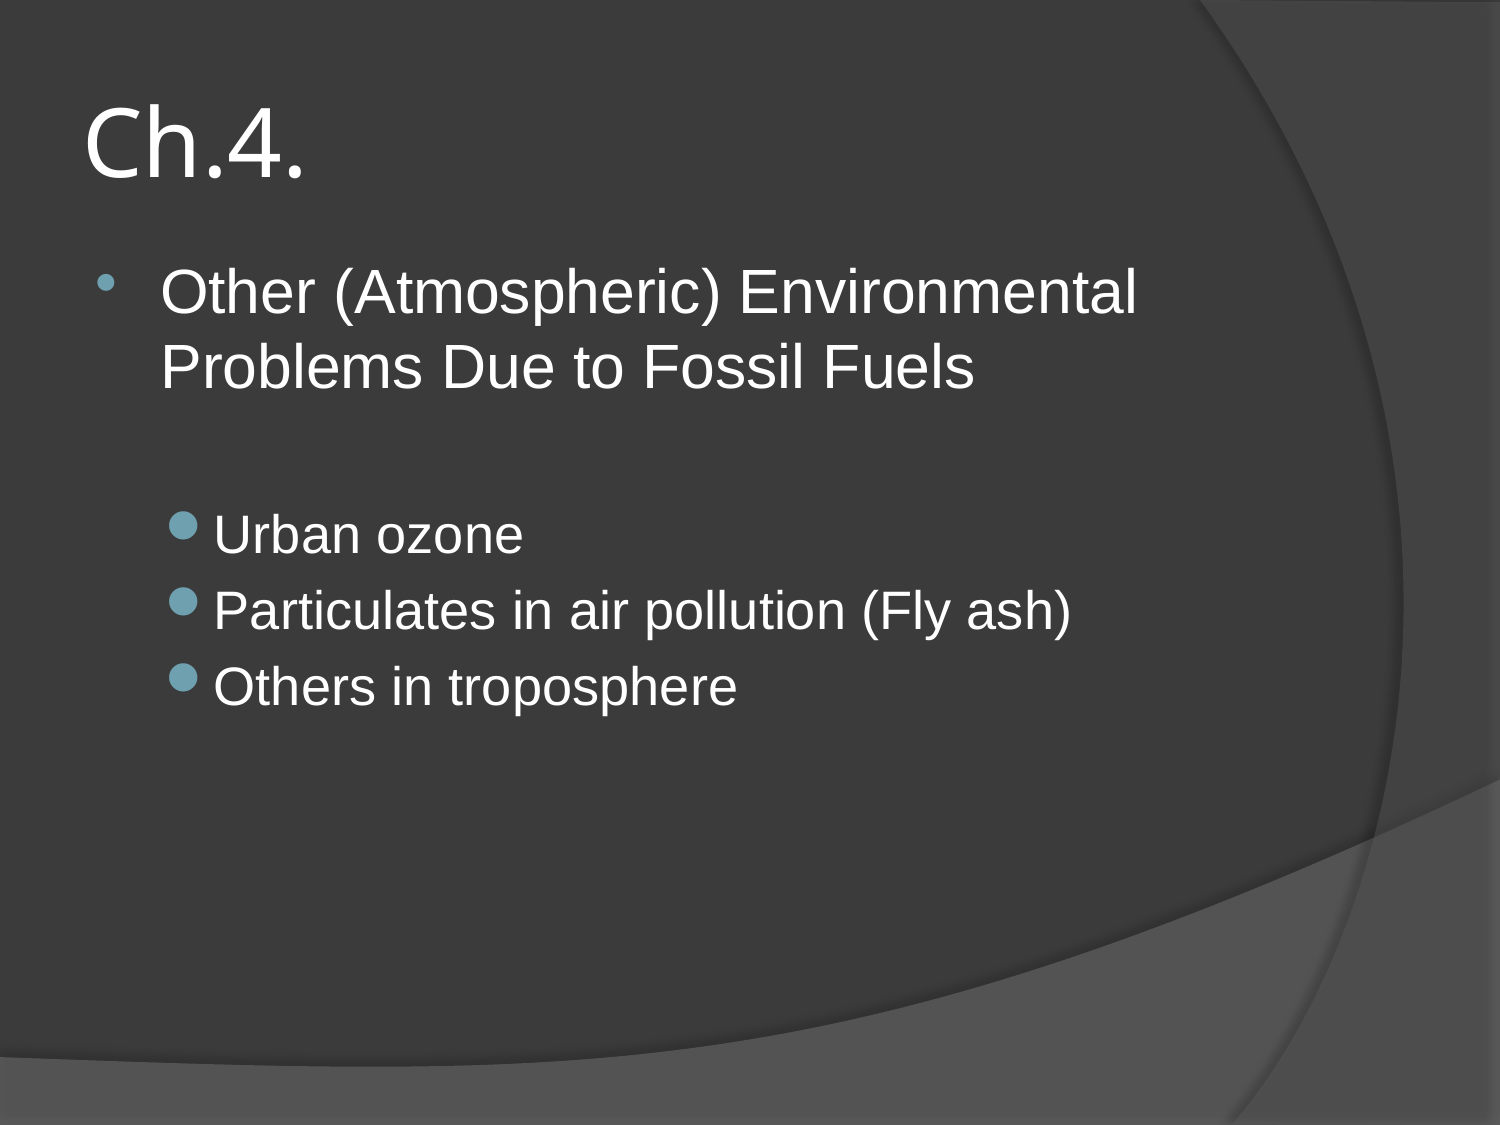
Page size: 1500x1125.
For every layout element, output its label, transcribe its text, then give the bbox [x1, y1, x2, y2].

list Other (Atmospheric) Environmental Problems Due to Fossil Fuels Urban ozone Particulates in air pollution (Fly ash) Others in troposphere [76, 243, 1302, 986]
title Ch.4. [75, 45, 1447, 233]
